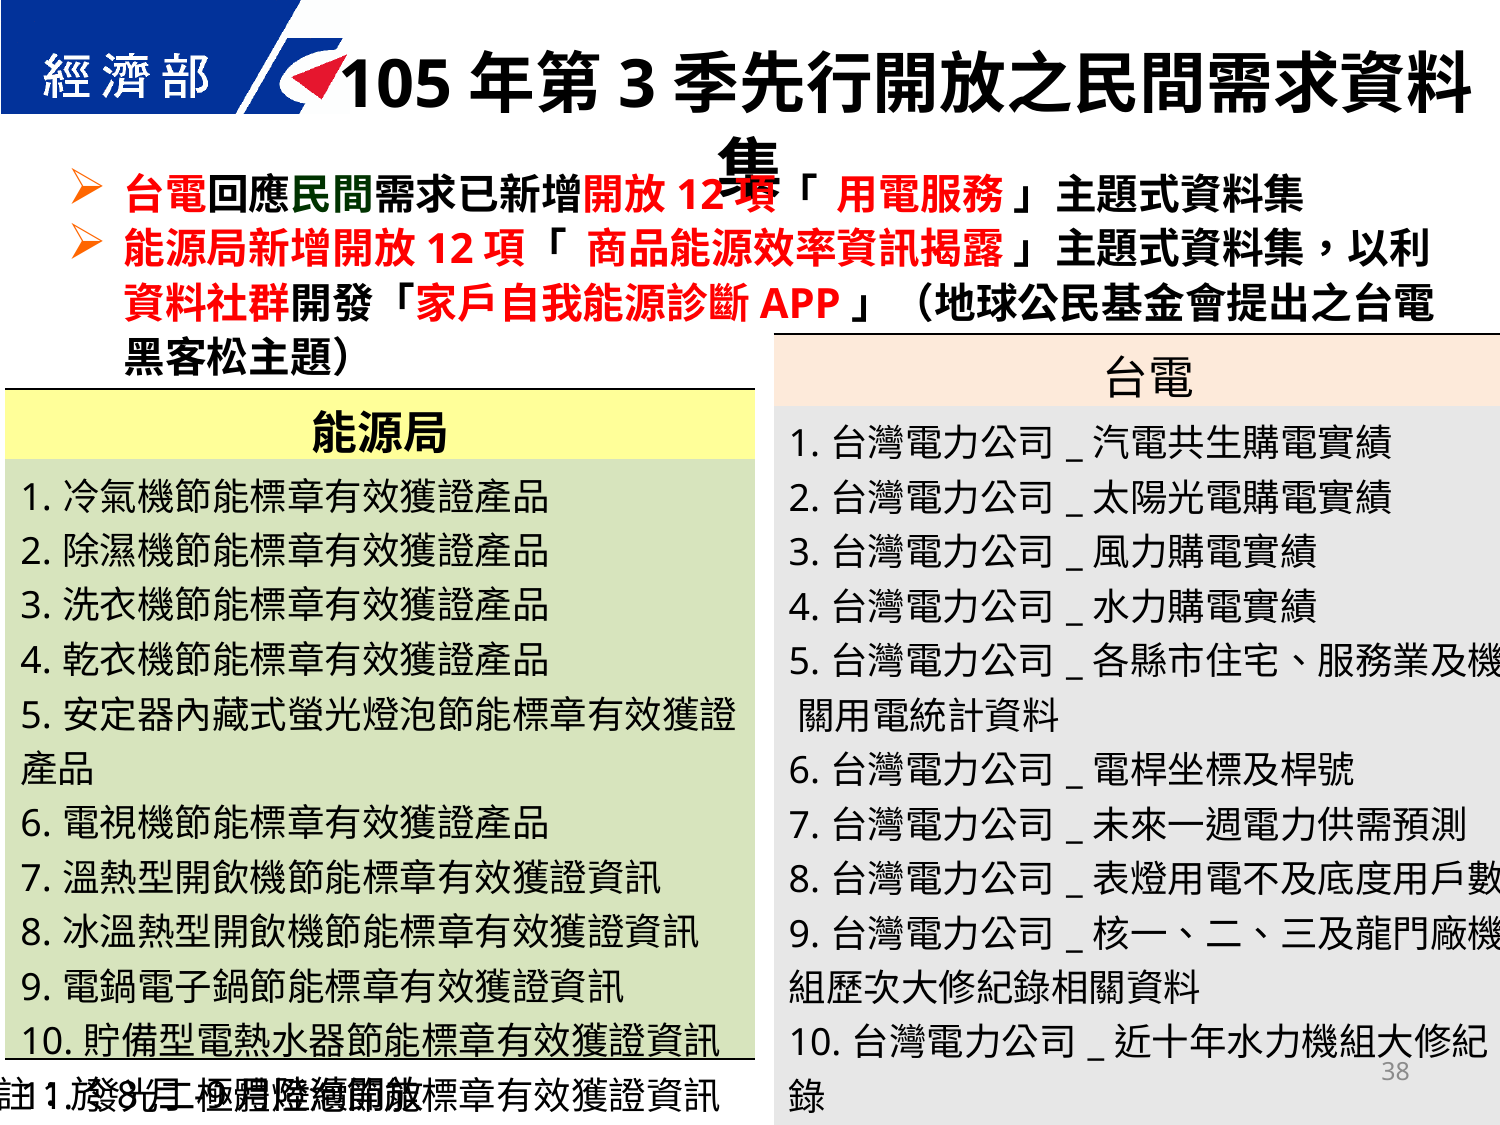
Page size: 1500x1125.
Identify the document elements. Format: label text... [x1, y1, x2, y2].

table_header 能源局 [5, 390, 755, 459]
table_header 台電 [774, 335, 1500, 406]
slide_number 38 [1074, 1042, 1425, 1103]
text_box 105年第3季先行開放之民間需求資料集 [0, 0, 1500, 215]
table_cell 1.台灣電力公司_汽電共生購電實績 2.台灣電力公司_太陽光電購電實績 3.台灣電力公司_風力購電實績 4.台灣電力公司_水力購電實績 5.台灣電力公司_各縣市住宅、服務業及機 關用電統計資料 6.台灣電力公司_電桿坐標及桿號 7.台灣電力公司_未來一週電力供需預測 8.台灣電力公司_表燈用電不及底度用戶數 9.台灣電力公司_核一、二、三及龍門廠機組歷次大修紀錄相關資料 10.台灣電力公司_近十年水力機組大修紀錄 11.台灣電力公司_近十年火力機組大修紀錄 12.台灣電力公司_近十年各類型火力機組可用率 [774, 406, 1500, 1125]
table_cell 1.冷氣機節能標章有效獲證產品 2.除濕機節能標章有效獲證產品 3.洗衣機節能標章有效獲證產品 4.乾衣機節能標章有效獲證產品 5.安定器內藏式螢光燈泡節能標章有效獲證產品 6.電視機節能標章有效獲證產品 7.溫熱型開飲機節能標章有效獲證資訊 8.冰溫熱型開飲機節能標章有效獲證資訊 9.電鍋電子鍋節能標章有效獲證資訊 10.貯備型電熱水器節能標章有效獲證資訊 11.發光二極體燈泡節能標章有效獲證資訊 12.顯示器節能標章有效獲證資訊 [5, 459, 755, 1058]
text_box 註：於8月-9月陸續開放 [0, 1063, 439, 1124]
text_box 台電回應民間需求已新增開放12項「 用電服務 」主題式資料集 能源局新增開放12項「 商品能源效率資訊揭露 」主題式資料集，以利資料社群開發「家戶自我能源診斷APP」（地球公民基金會提出之台電黑客松主題） [47, 137, 1465, 386]
